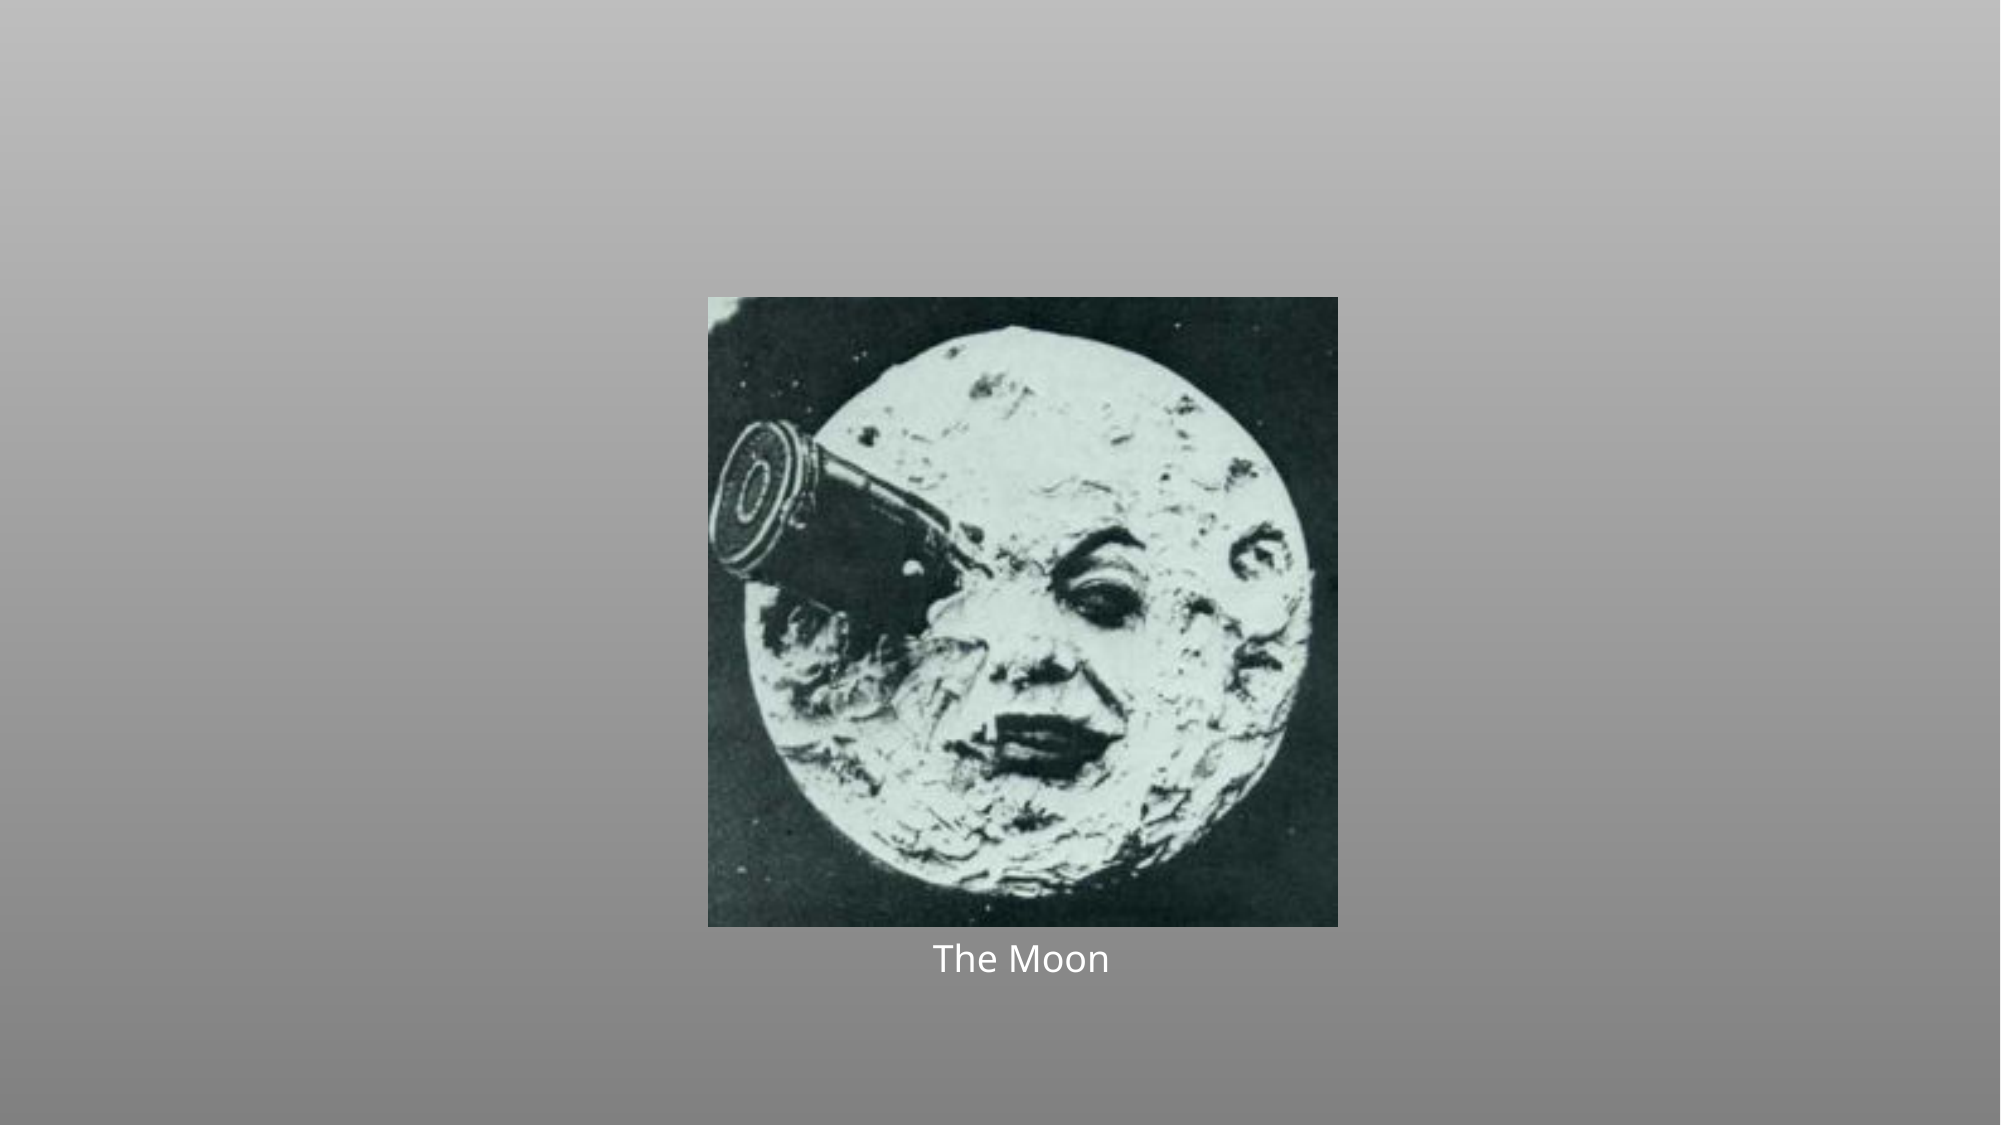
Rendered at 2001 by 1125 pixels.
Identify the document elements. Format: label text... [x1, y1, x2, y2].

text_box The Moon [183, 927, 1861, 1011]
picture [0, 0, 2001, 1125]
